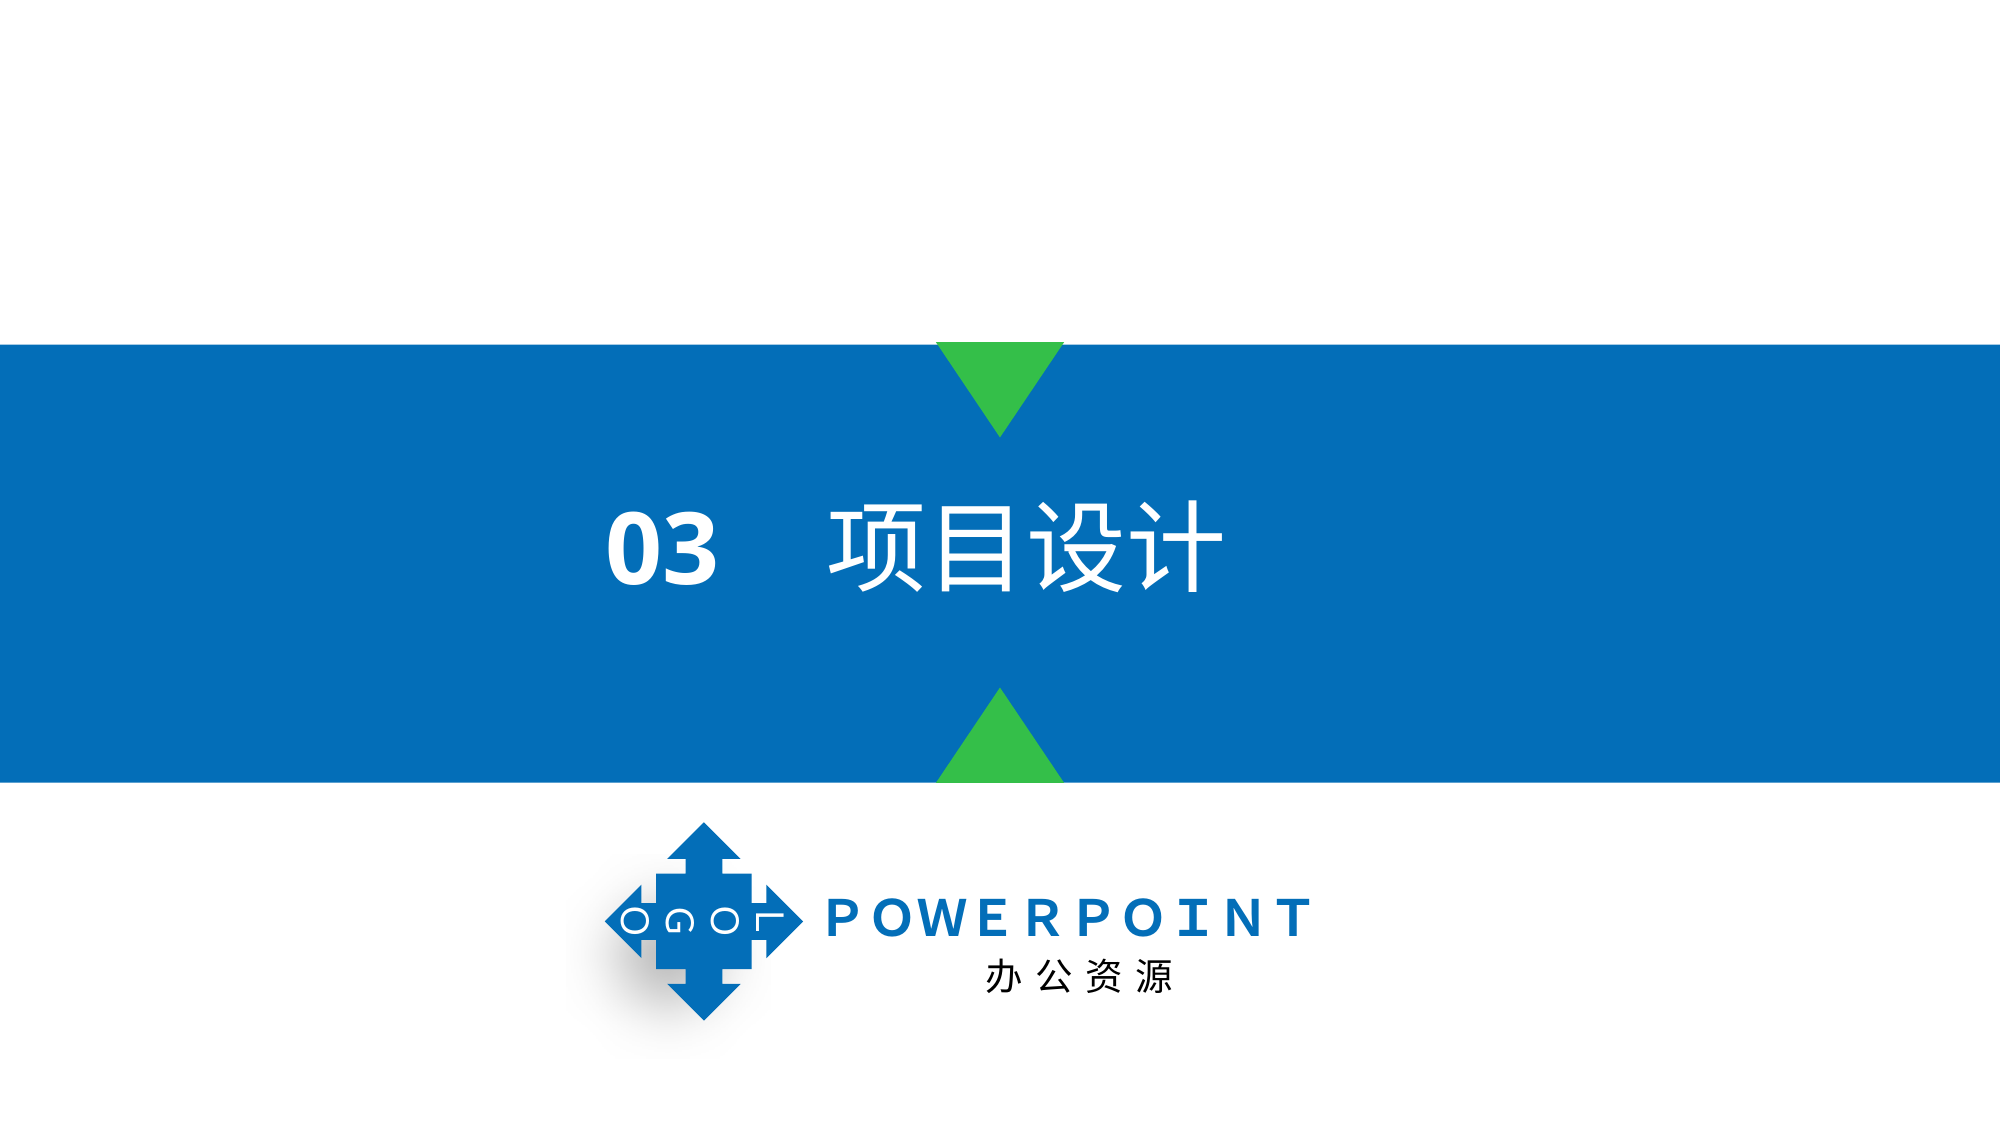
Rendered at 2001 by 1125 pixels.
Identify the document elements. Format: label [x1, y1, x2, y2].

text_box [935, 342, 1065, 476]
text_box [0, 344, 2000, 784]
text_box [604, 822, 1358, 1021]
text_box [935, 614, 1065, 783]
text_box [590, 476, 1346, 614]
